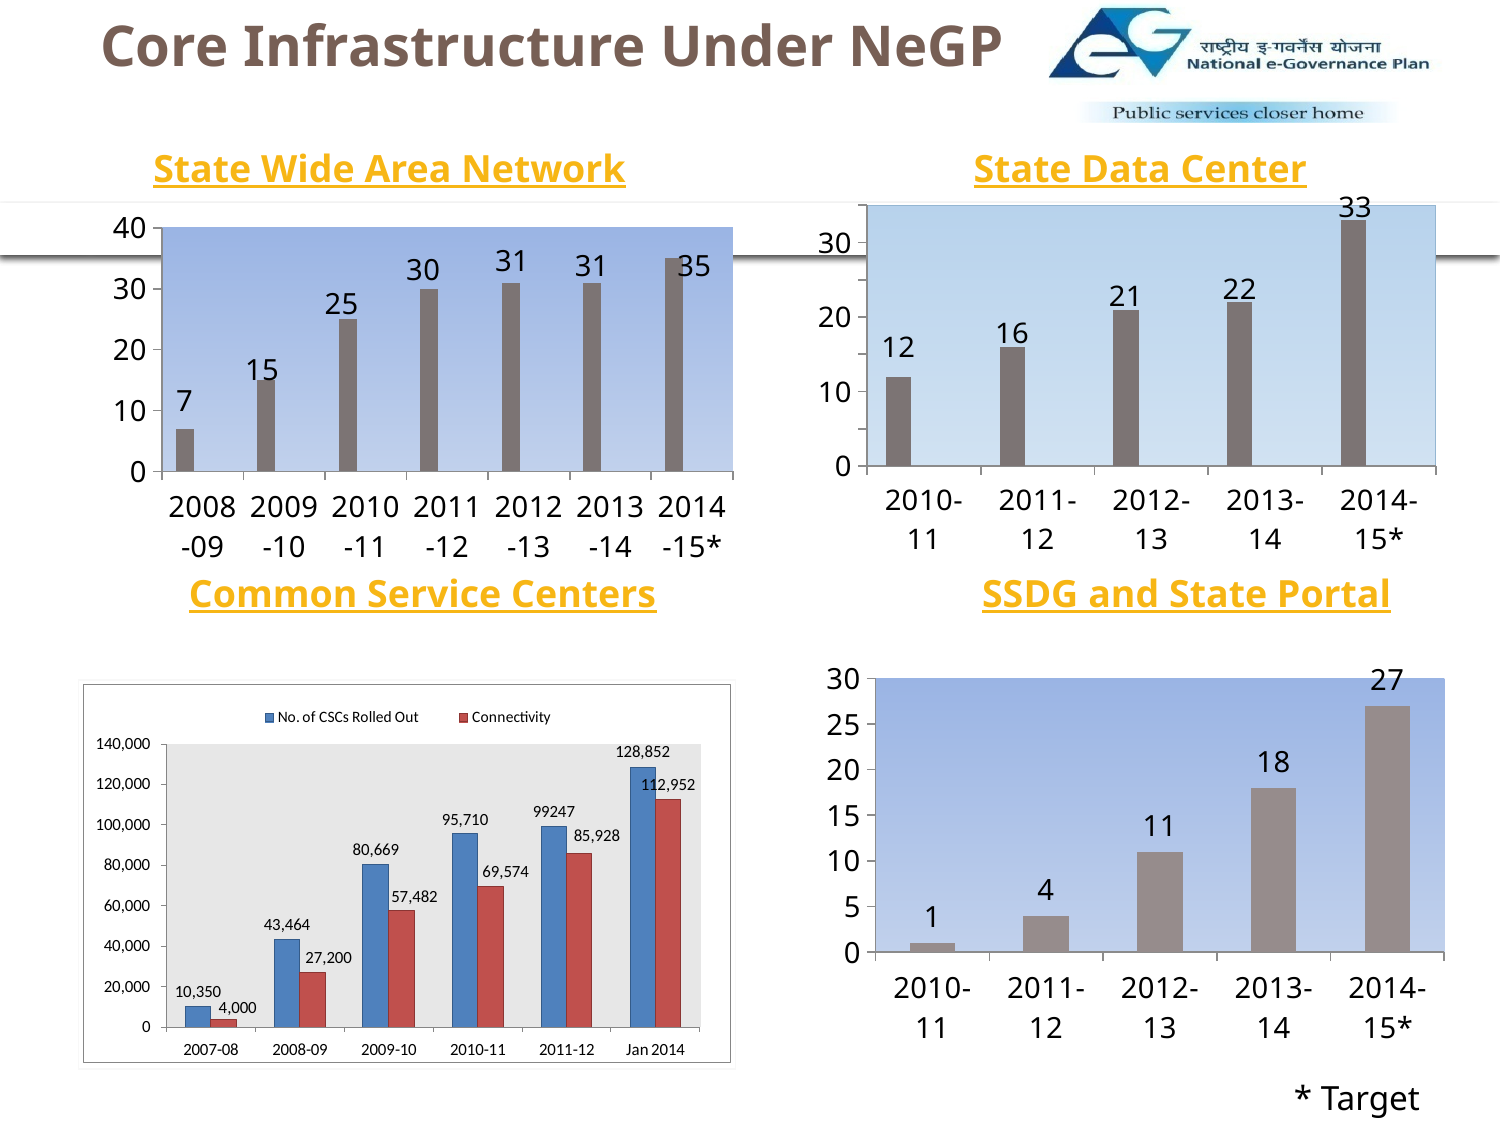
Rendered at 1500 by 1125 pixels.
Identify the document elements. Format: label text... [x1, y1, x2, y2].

text_box SSDG and State Portal [967, 577, 1407, 629]
chart [99, 199, 747, 576]
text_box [78, 680, 736, 1069]
chart [804, 186, 1449, 567]
text_box * Target [1279, 1069, 1435, 1125]
text_box State Wide Area Network [138, 137, 641, 198]
text_box State Data Center [958, 137, 1322, 185]
chart [813, 649, 1458, 1057]
text_box Core Infrastructure Under NeGP [85, 0, 1096, 88]
text_box Common Service Centers [174, 585, 672, 629]
picture [1048, 0, 1500, 123]
